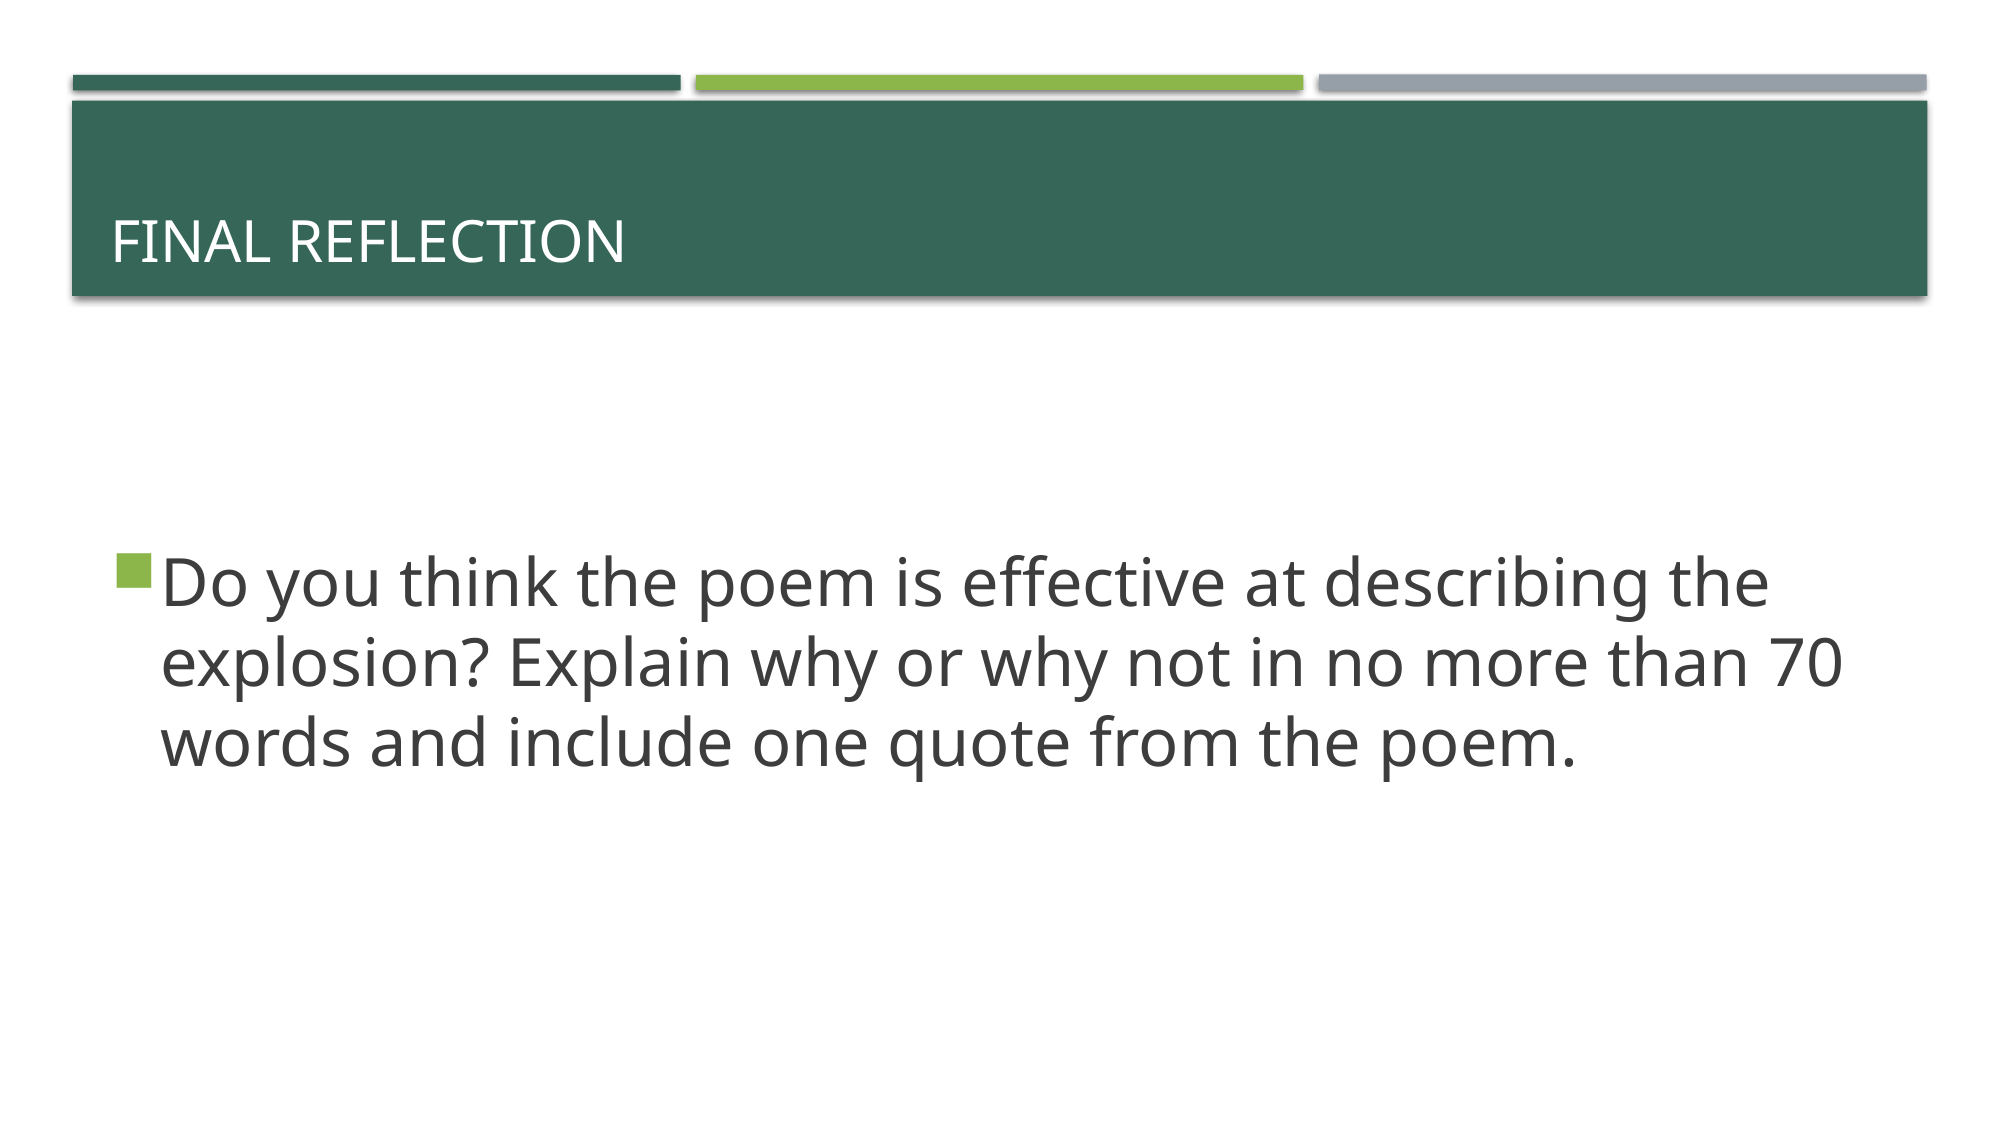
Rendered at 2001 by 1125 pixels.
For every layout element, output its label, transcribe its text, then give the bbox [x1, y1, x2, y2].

list Do you think the poem is effective at describing the explosion? Explain why or why not in no more than 70 words and include one quote from the poem. [95, 357, 1905, 962]
title Final Reflection [95, 115, 1905, 282]
